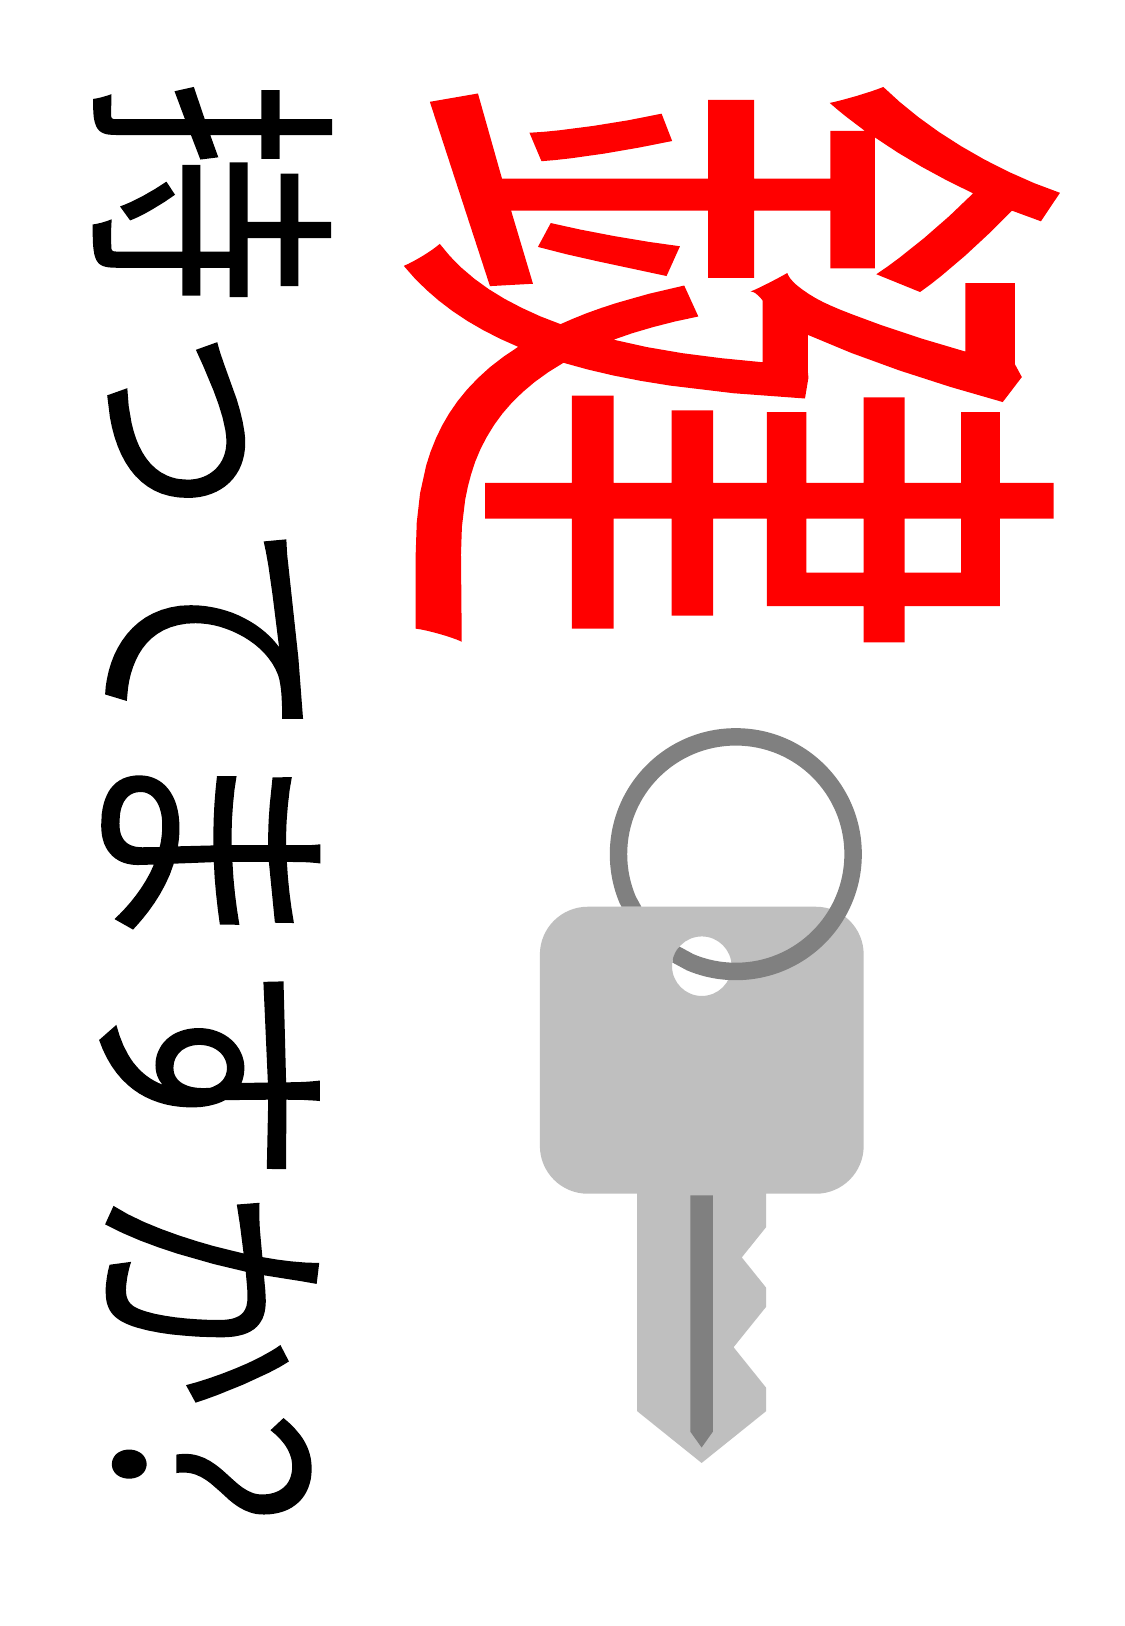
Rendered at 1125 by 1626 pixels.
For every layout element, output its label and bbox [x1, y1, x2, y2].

text_box [92, 86, 1061, 1515]
text_box [539, 727, 864, 1464]
